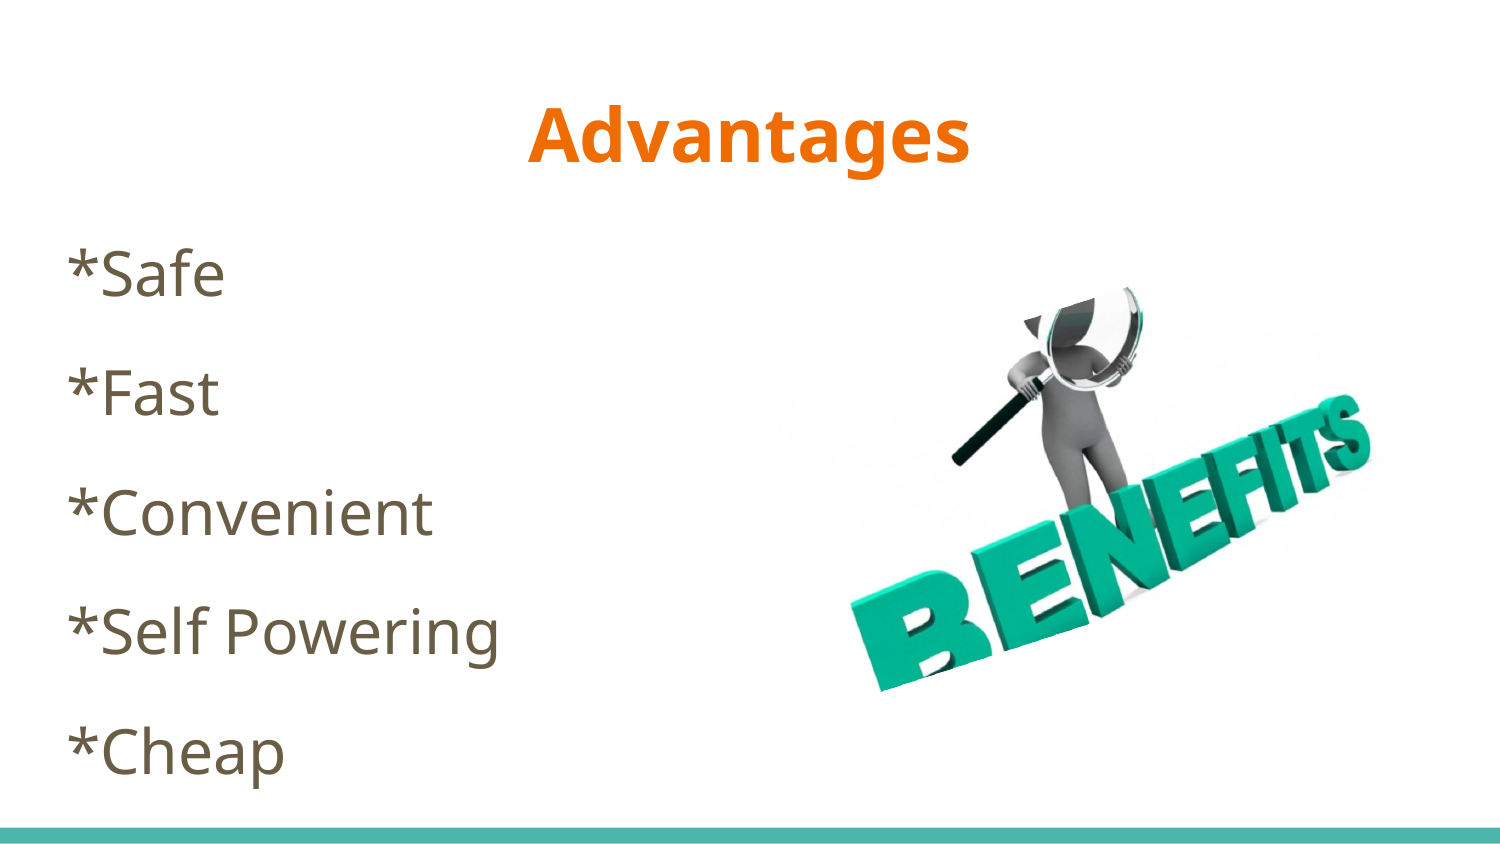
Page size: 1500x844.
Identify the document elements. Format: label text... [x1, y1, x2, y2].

title Advantages [51, 72, 1449, 189]
picture [770, 228, 1406, 697]
list *Safe *Fast *Convenient *Self Powering *Cheap [51, 207, 1449, 804]
